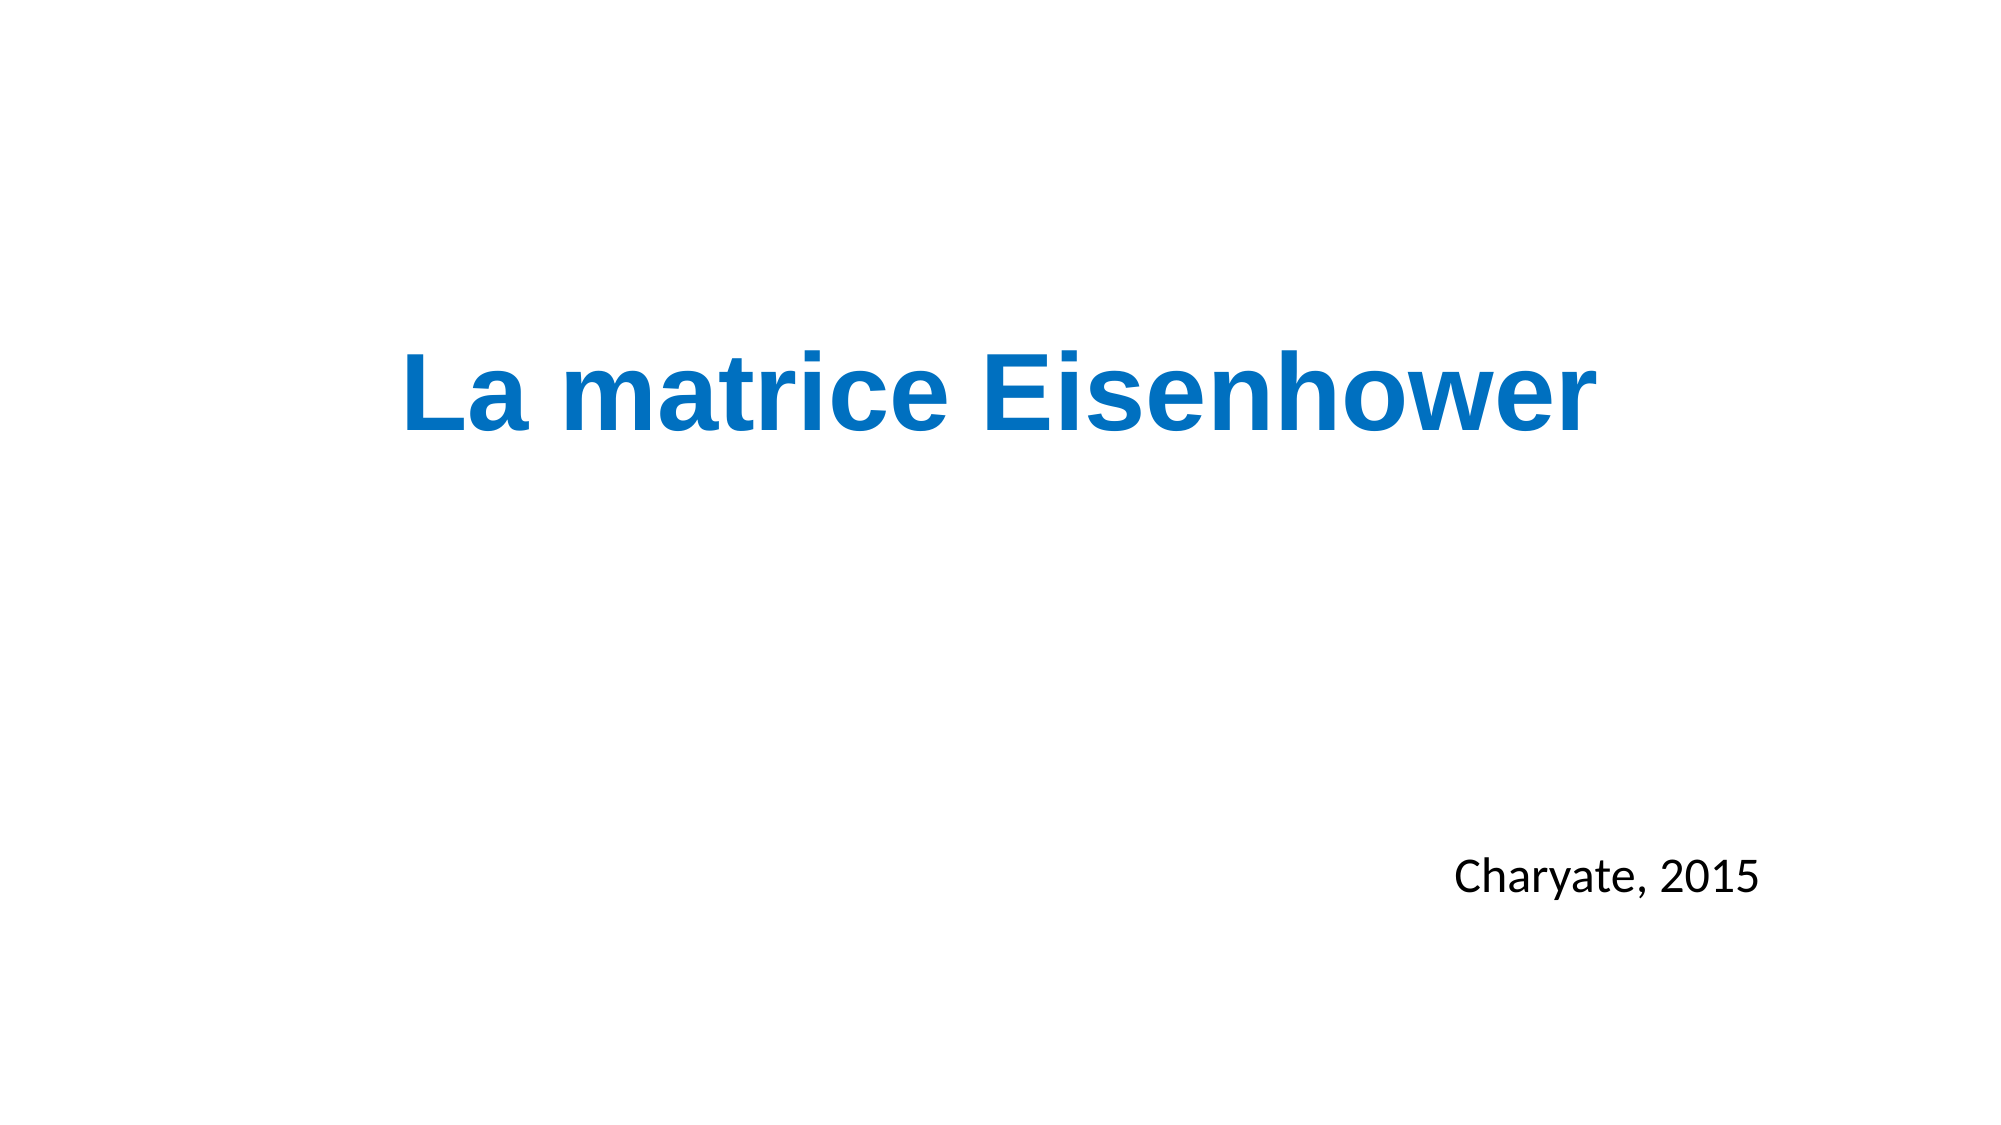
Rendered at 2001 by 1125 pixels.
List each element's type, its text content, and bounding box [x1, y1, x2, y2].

title La matrice Eisenhower [249, 327, 1750, 463]
subtitle Charyate, 2015 [275, 841, 1776, 926]
